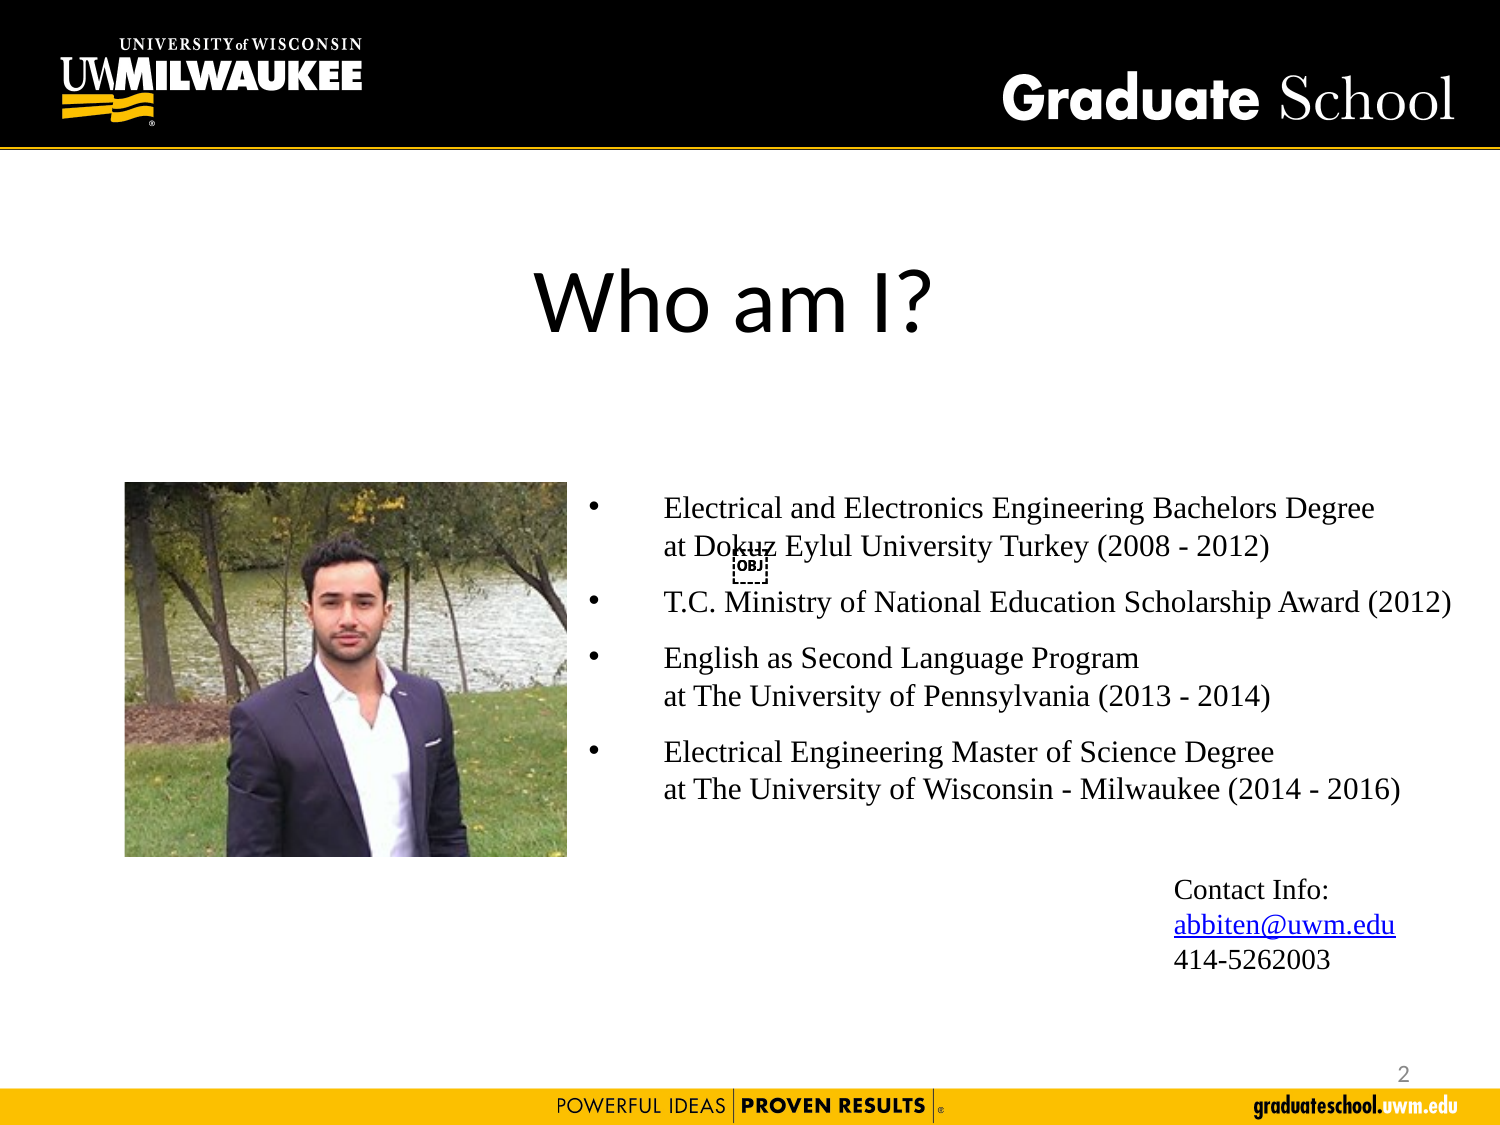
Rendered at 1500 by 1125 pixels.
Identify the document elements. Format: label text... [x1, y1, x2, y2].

text_box Contact Info: abbiten@uwm.edu 414-5262003 [1158, 862, 1425, 983]
title Who am I? [442, 174, 1027, 416]
picture [0, 0, 1500, 1125]
text_box ￼ [716, 532, 784, 592]
subtitle Electrical and Electronics Engineering Bachelors Degree at Dokuz Eylul University Turkey (2008 - 2012) T.C. Ministry of National Education Scholarship Award (2012) English as Second Language Program at The University of Pennsylvania (2013 - 2014) Electrical Engineering Master of Science Degree at The University of Wisconsin - Milwaukee (2014 - 2016) [573, 479, 1482, 857]
slide_number 1 [1074, 1042, 1425, 1103]
